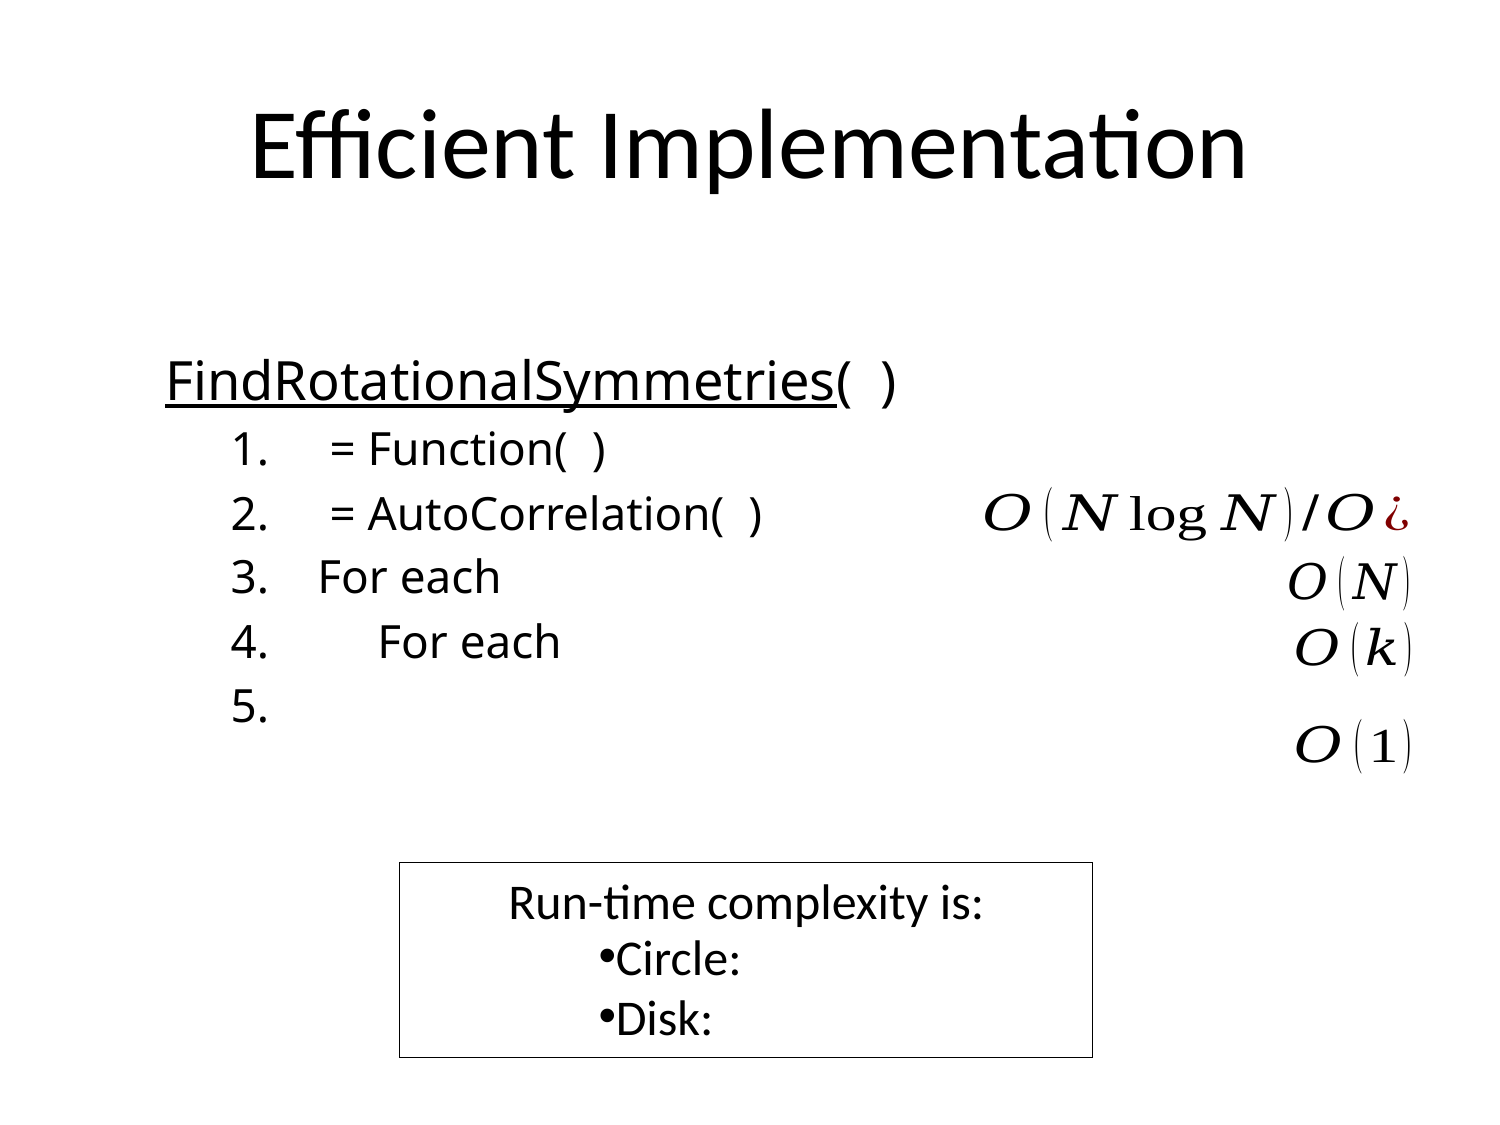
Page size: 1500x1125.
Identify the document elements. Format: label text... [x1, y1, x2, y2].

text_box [399, 862, 1094, 1060]
title Efficient Implementation [75, 45, 1425, 233]
